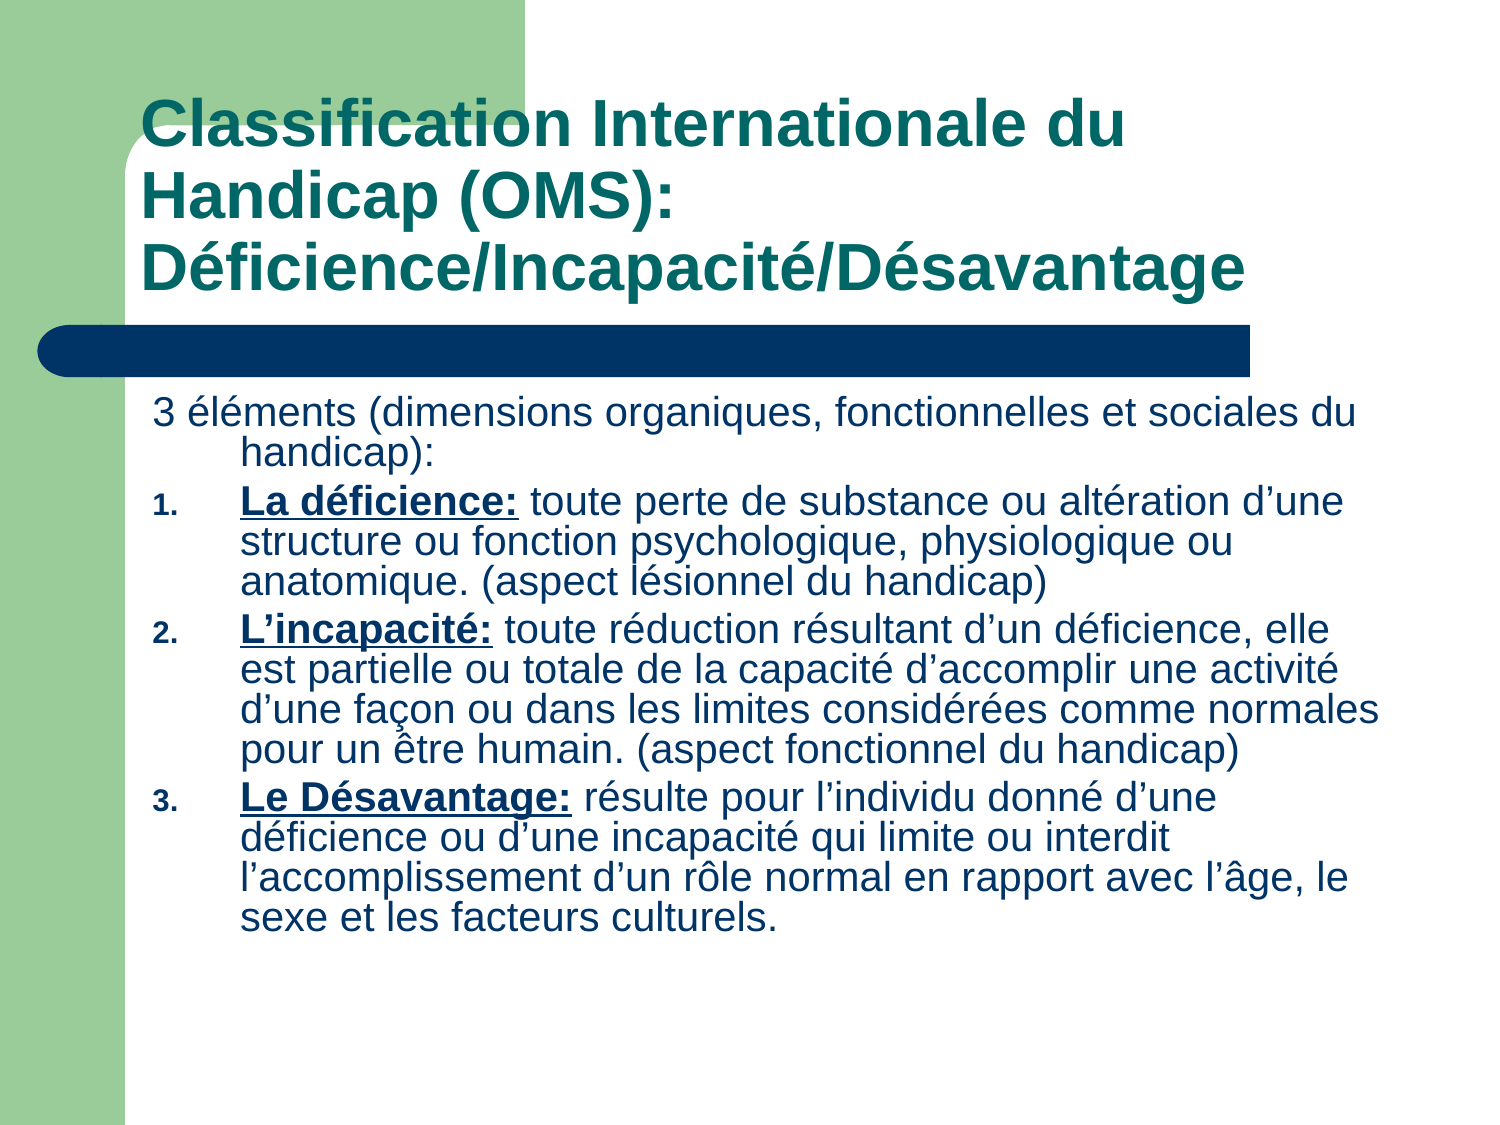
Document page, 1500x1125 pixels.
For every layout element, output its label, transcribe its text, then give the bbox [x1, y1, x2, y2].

title Classification Internationale du Handicap (OMS): Déficience/Incapacité/Désavantage [125, 125, 1425, 313]
list 3 éléments (dimensions organiques, fonctionnelles et sociales du handicap): La déficience: toute perte de substance ou altération d’une structure ou fonction psychologique, physiologique ou anatomique. (aspect lésionnel du handicap) L’incapacité: toute réduction résultant d’un déficience, elle est partielle ou totale de la capacité d’accomplir une activité d’une façon ou dans les limites considérées comme normales pour un être humain. (aspect fonctionnel du handicap) Le Désavantage: résulte pour l’individu donné d’une déficience ou d’une incapacité qui limite ou interdit l’accomplissement d’un rôle normal en rapport avec l’âge, le sexe et les facteurs culturels. [137, 387, 1400, 999]
